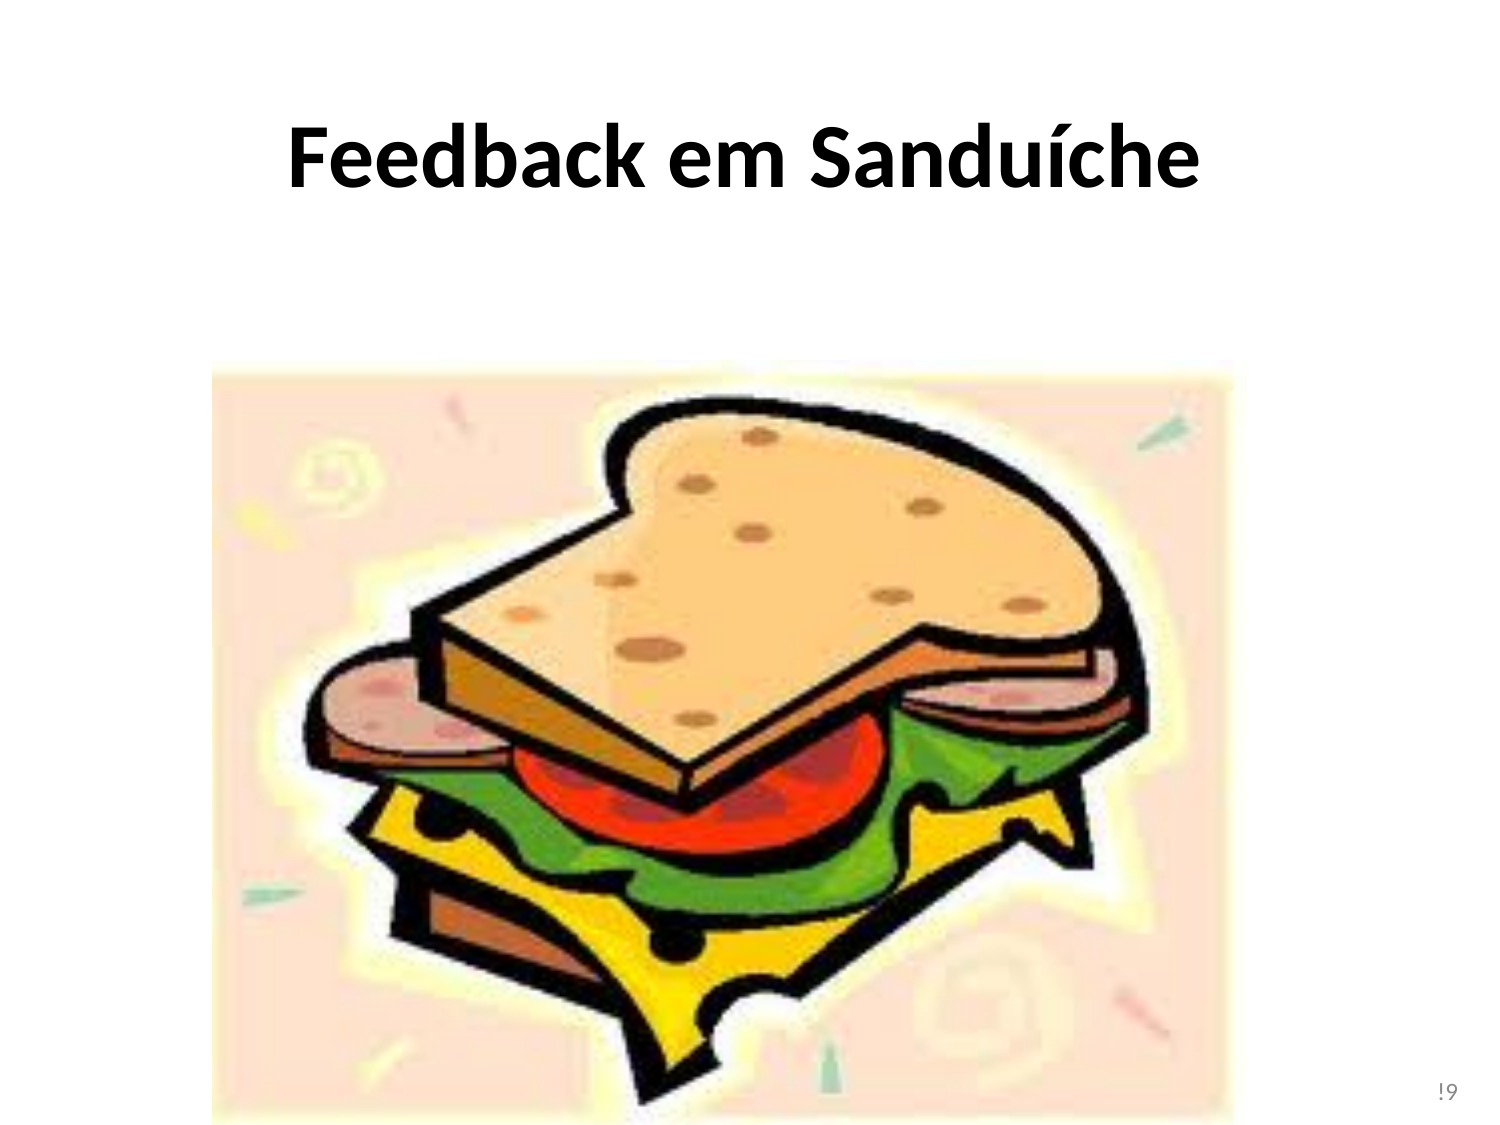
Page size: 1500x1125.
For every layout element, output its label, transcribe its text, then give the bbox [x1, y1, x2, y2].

picture [212, 360, 1247, 1125]
text_box !9 [1251, 1067, 1473, 1125]
title Feedback em Sanduíche [70, 81, 1421, 221]
